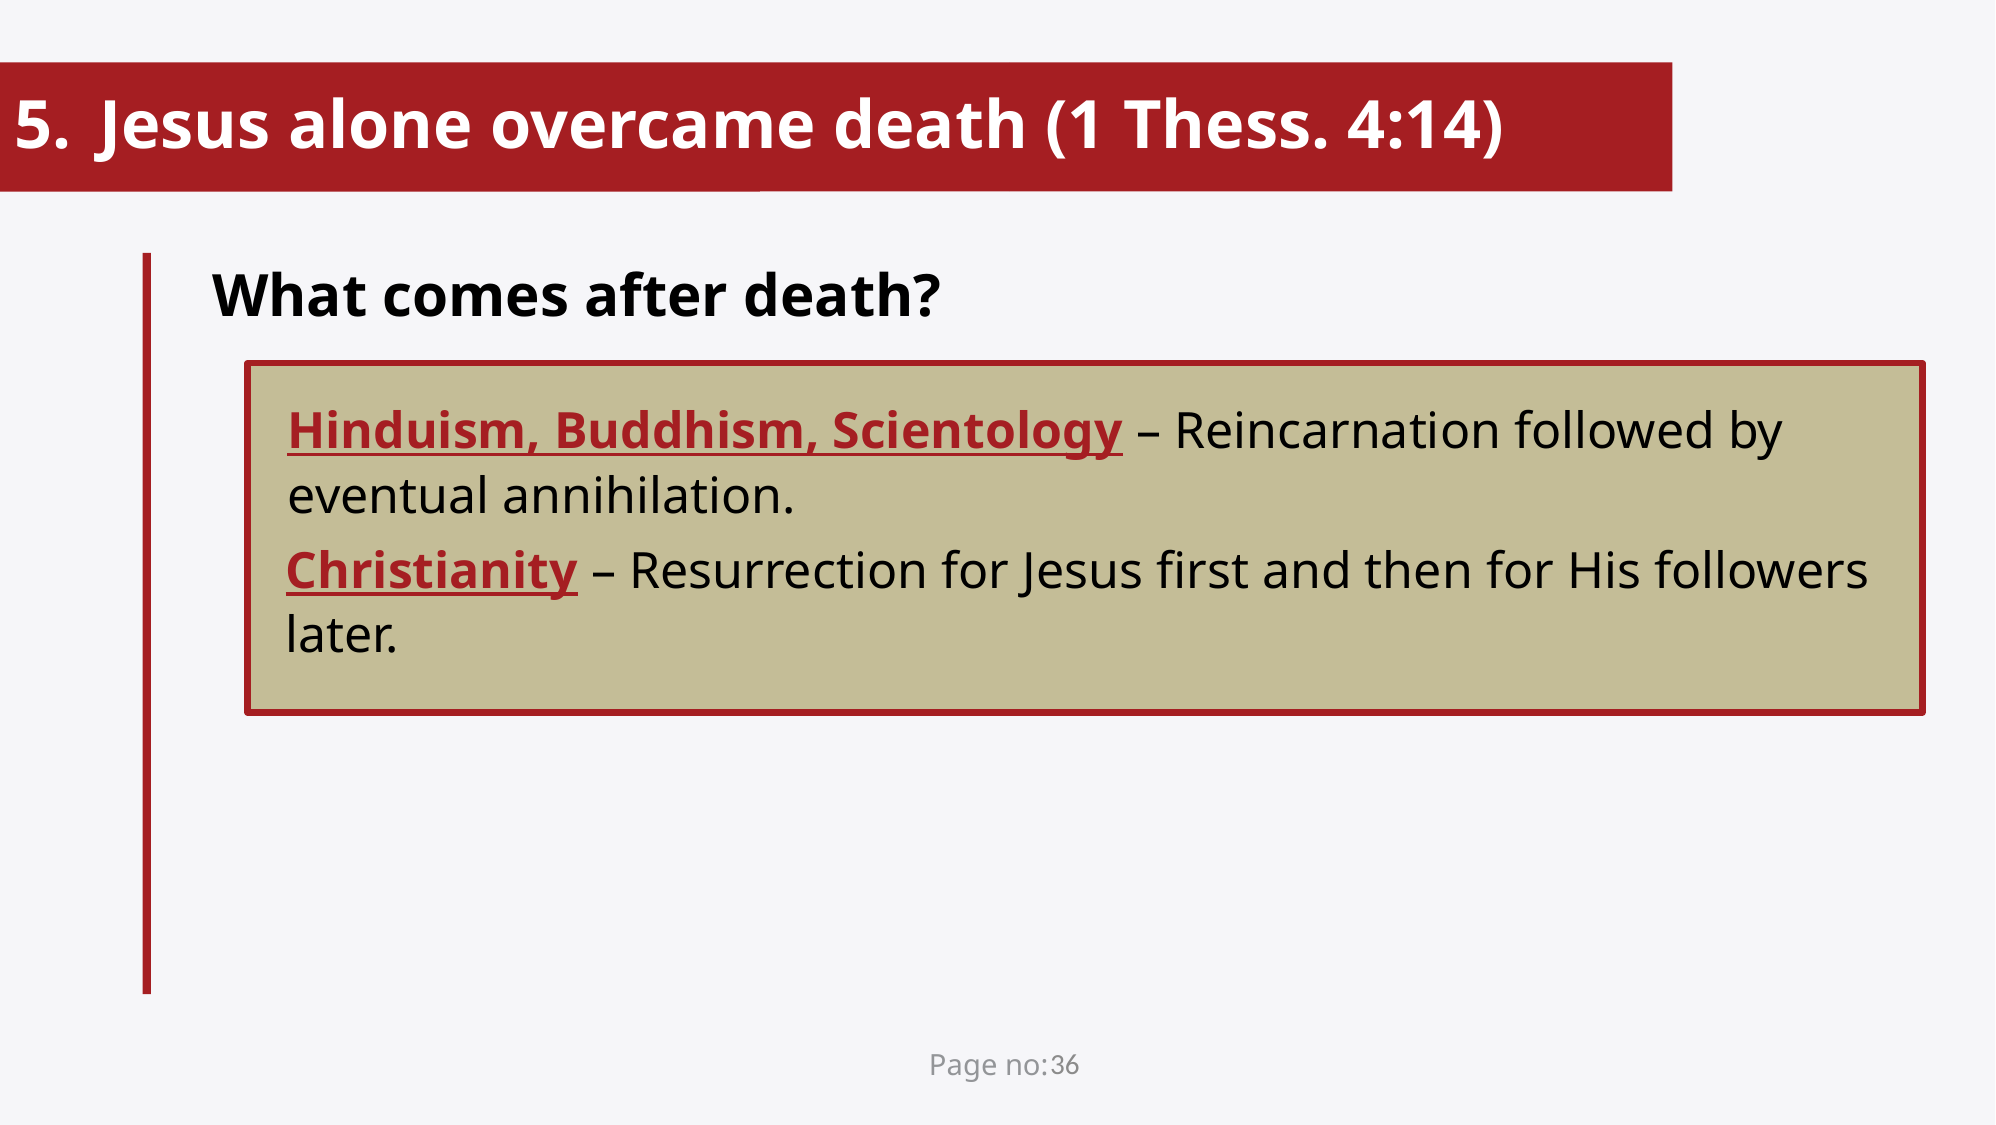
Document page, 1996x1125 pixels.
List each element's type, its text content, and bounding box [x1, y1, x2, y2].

text_box Christianity – Resurrection for Jesus first and then for His followers later. [270, 526, 1896, 670]
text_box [0, 62, 1711, 192]
text_box What comes after death? [197, 250, 1510, 336]
text_box Hinduism, Buddhism, Scientology – Reincarnation followed by eventual annihilation. [272, 387, 1898, 531]
text_box [245, 361, 1925, 714]
